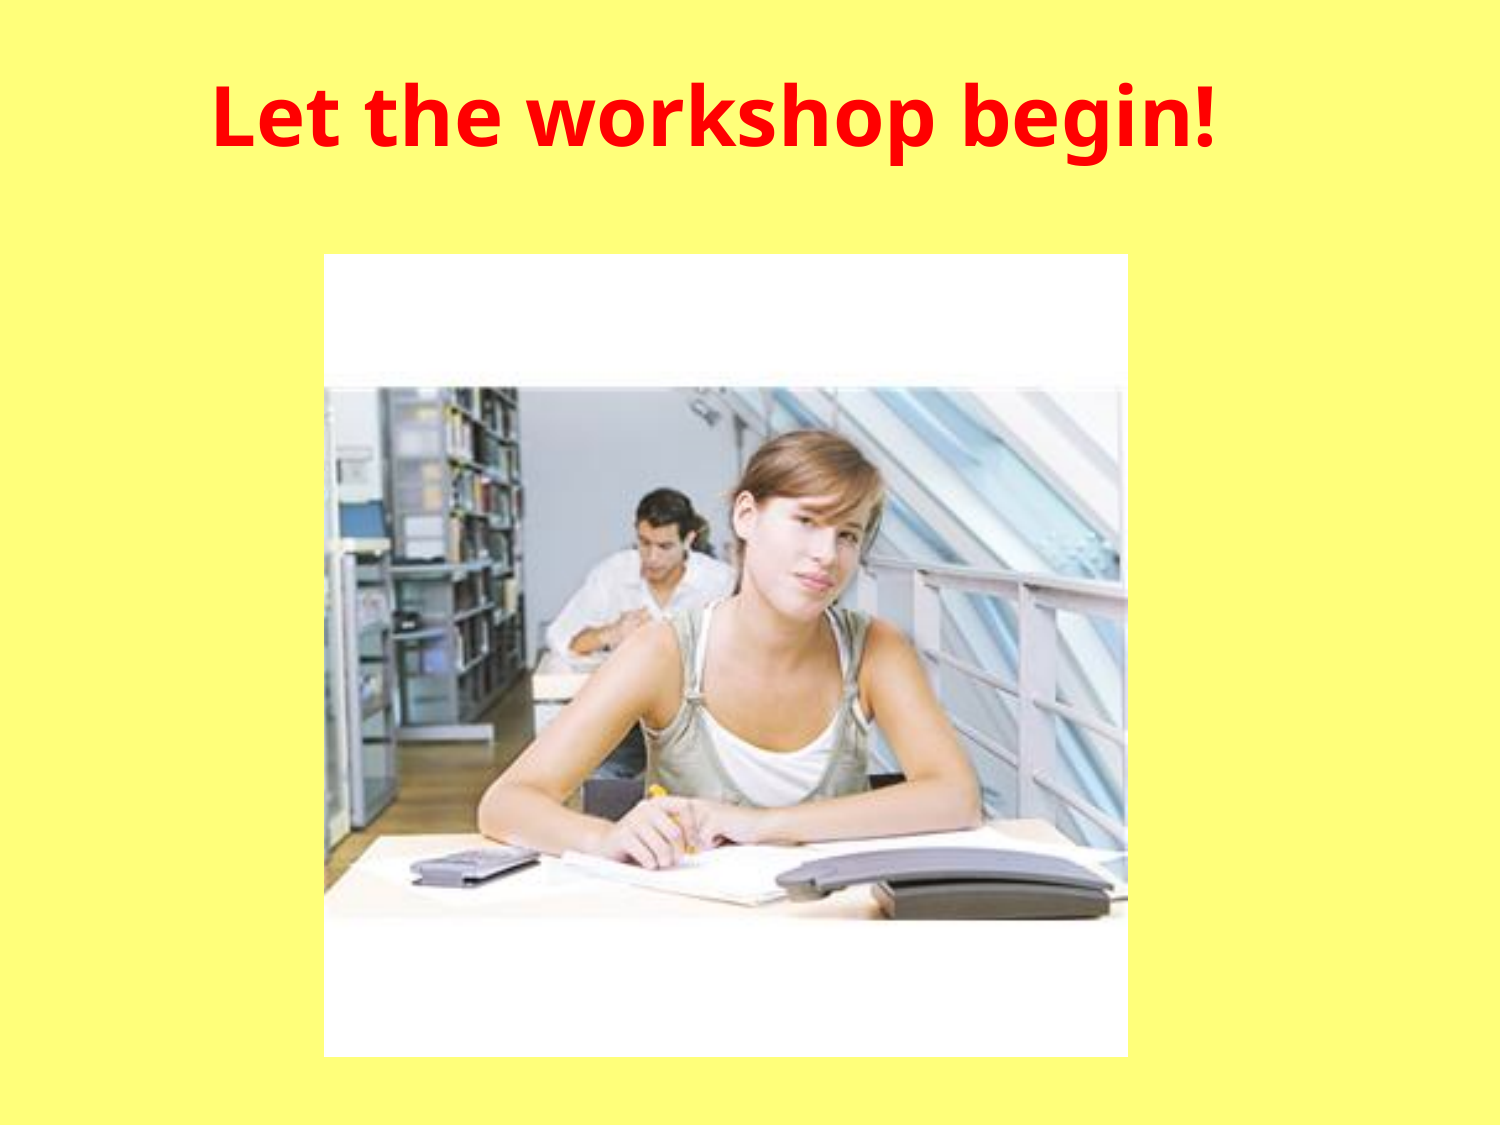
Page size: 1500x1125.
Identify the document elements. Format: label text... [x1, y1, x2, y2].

picture [324, 254, 1128, 1058]
subtitle Let the workshop begin! [56, 56, 1372, 967]
